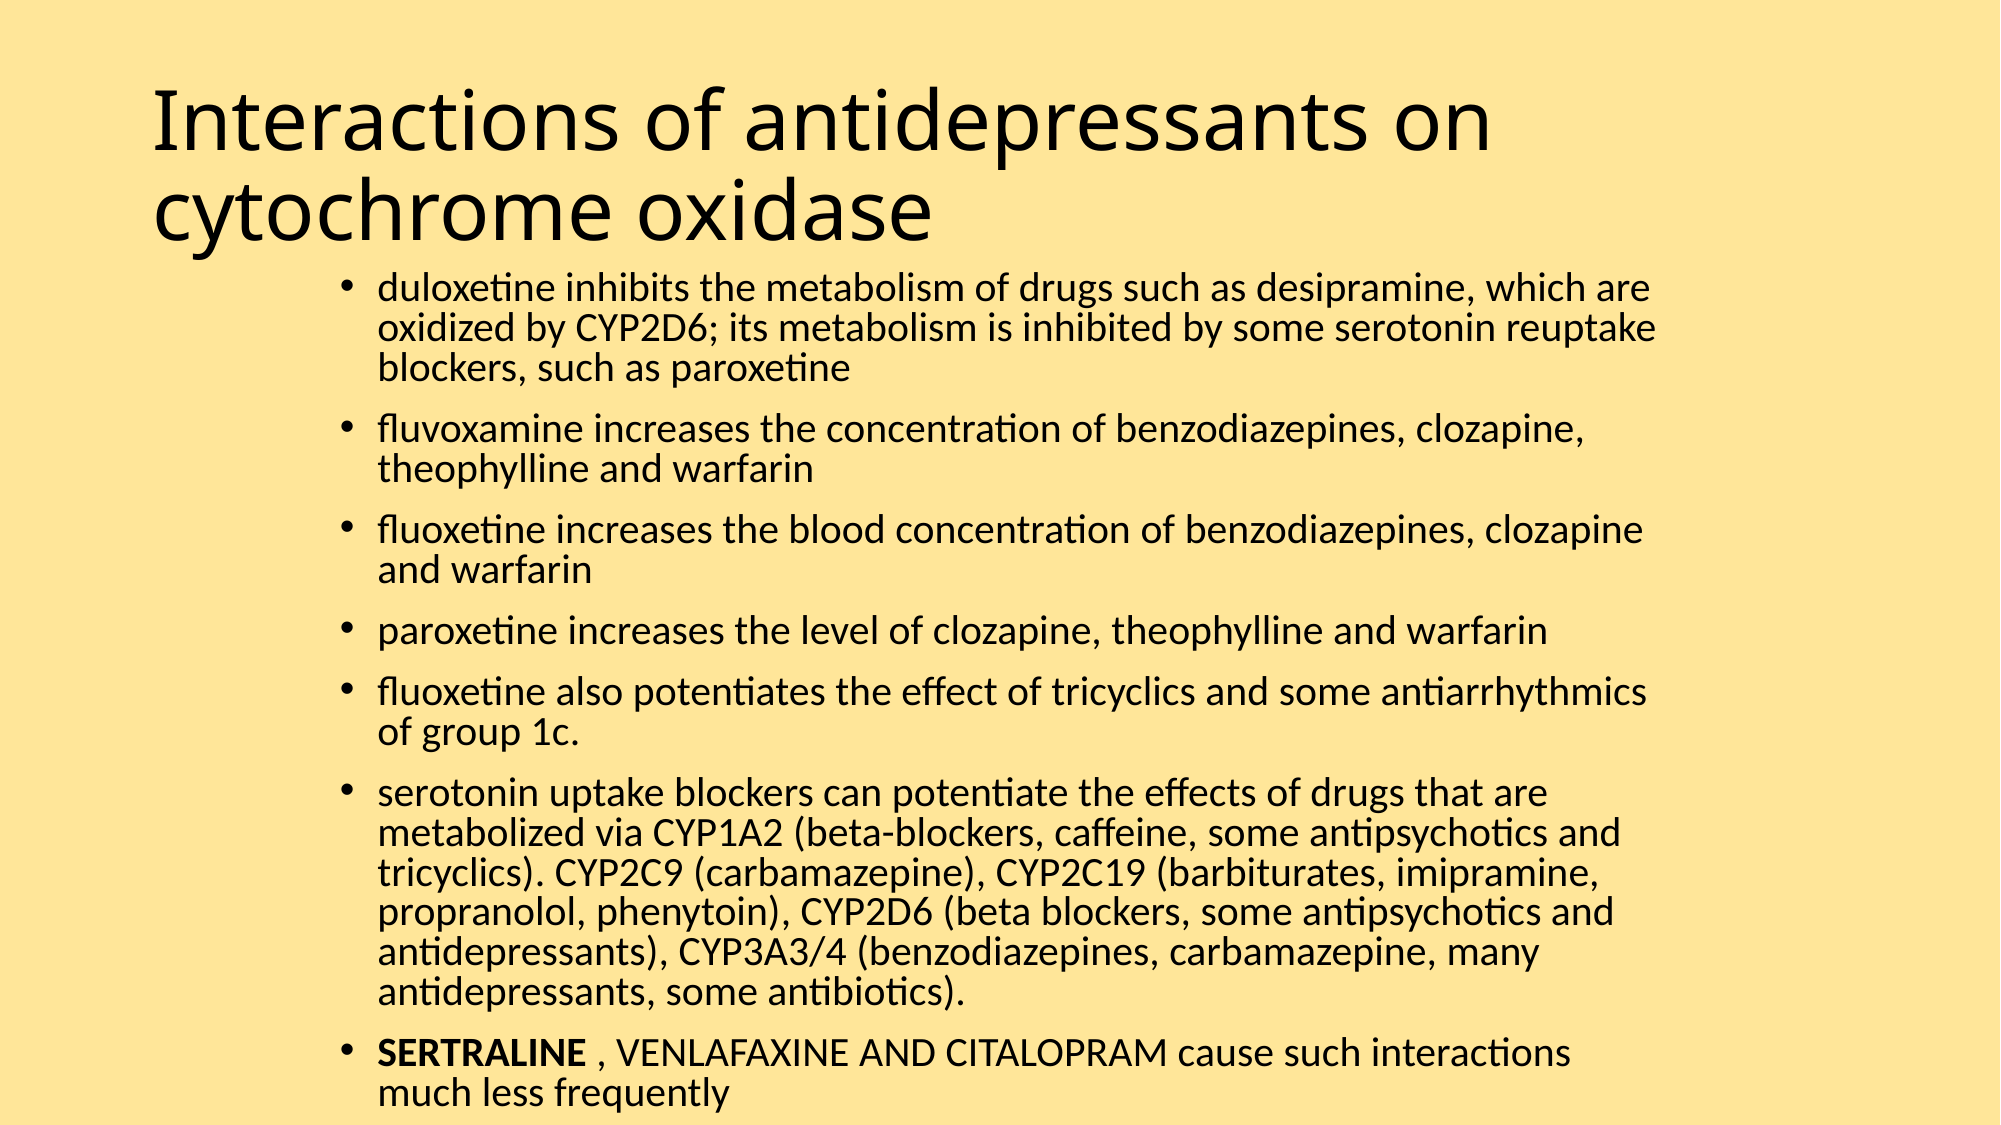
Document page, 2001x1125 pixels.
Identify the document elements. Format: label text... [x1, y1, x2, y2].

title Interactions of antidepressants on cytochrome oxidase [137, 59, 1863, 278]
list duloxetine inhibits the metabolism of drugs such as desipramine, which are oxidized by CYP2D6; its metabolism is inhibited by some serotonin reuptake blockers, such as paroxetine fluvoxamine increases the concentration of benzodiazepines, clozapine, theophylline and warfarin fluoxetine increases the blood concentration of benzodiazepines, clozapine and warfarin paroxetine increases the level of clozapine, theophylline and warfarin fluoxetine also potentiates the effect of tricyclics and some antiarrhythmics of group 1c. serotonin uptake blockers can potentiate the effects of drugs that are metabolized via CYP1A2 (beta-blockers, caffeine, some antipsychotics and tricyclics). CYP2C9 (carbamazepine), CYP2C19 (barbiturates, imipramine, propranolol, phenytoin), CYP2D6 (beta blockers, some antipsychotics and antidepressants), CYP3A3/4 (benzodiazepines, carbamazepine, many antidepressants, some antibiotics). SERTRALINE , VENLAFAXINE AND CITALOPRAM cause such interactions much less frequently [324, 262, 1675, 1125]
